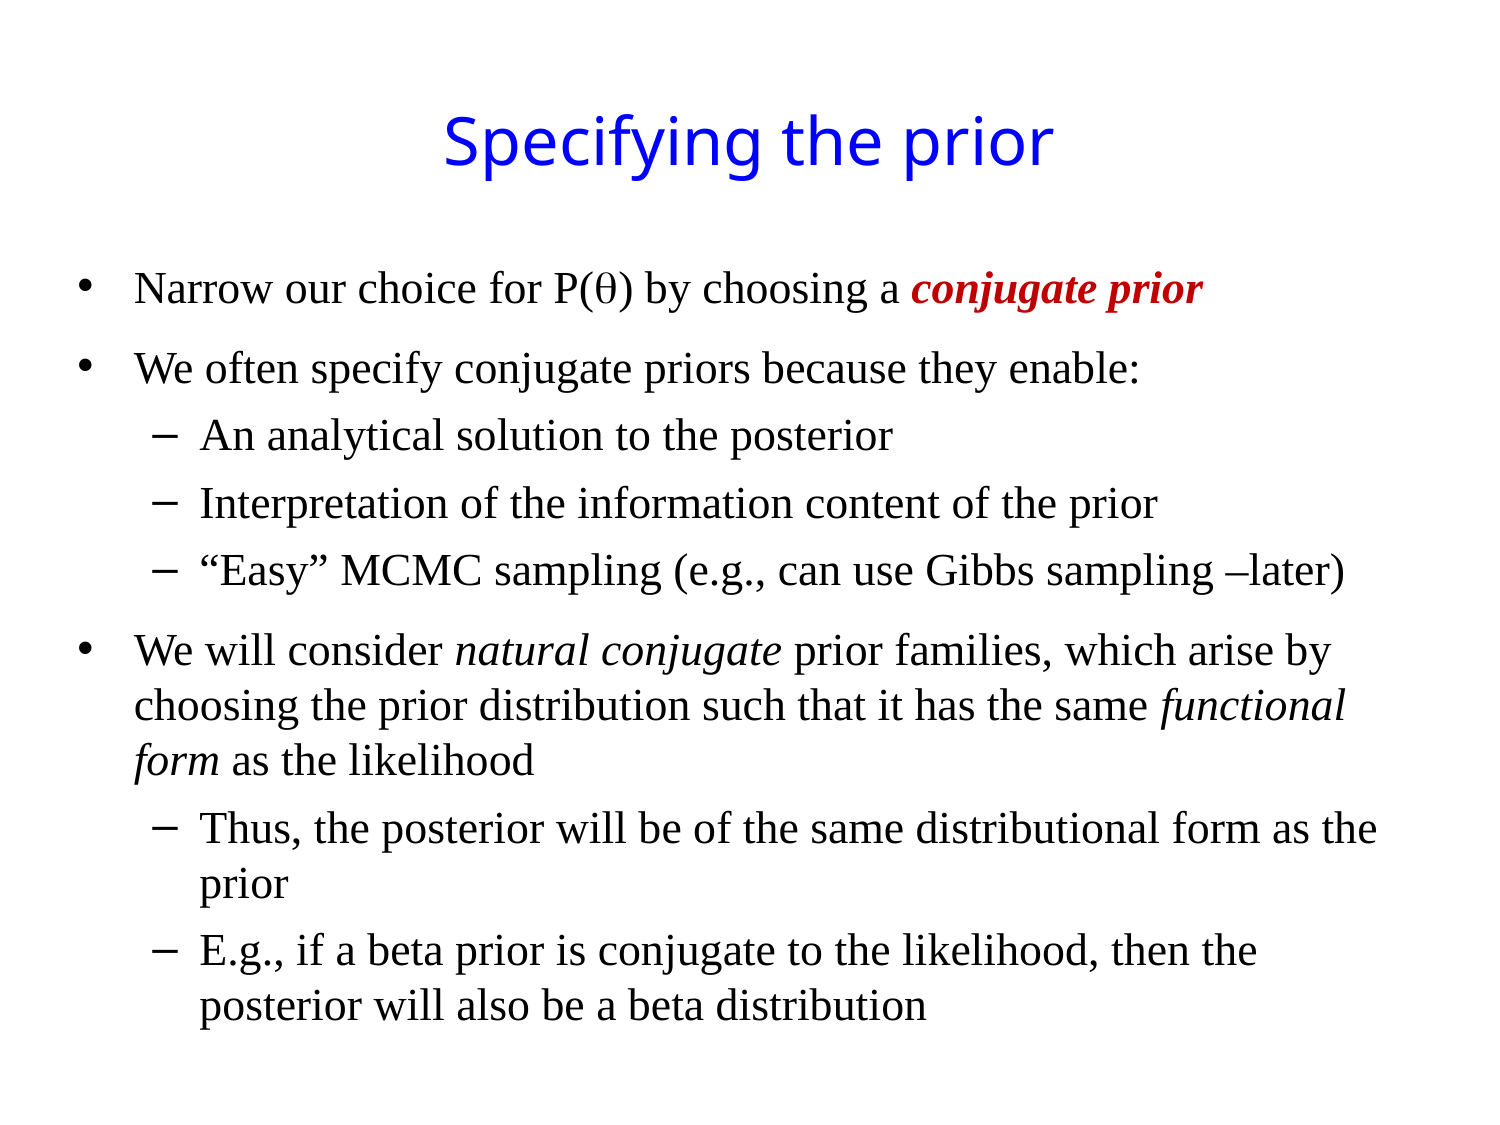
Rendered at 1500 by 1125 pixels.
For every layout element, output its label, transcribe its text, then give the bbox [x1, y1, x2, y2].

list Narrow our choice for P() by choosing a conjugate prior We often specify conjugate priors because they enable: An analytical solution to the posterior Interpretation of the information content of the prior “Easy” MCMC sampling (e.g., can use Gibbs sampling –later) We will consider natural conjugate prior families, which arise by choosing the prior distribution such that it has the same functional form as the likelihood Thus, the posterior will be of the same distributional form as the prior E.g., if a beta prior is conjugate to the likelihood, then the posterior will also be a beta distribution [62, 249, 1438, 1080]
title Specifying the prior [75, 45, 1425, 233]
